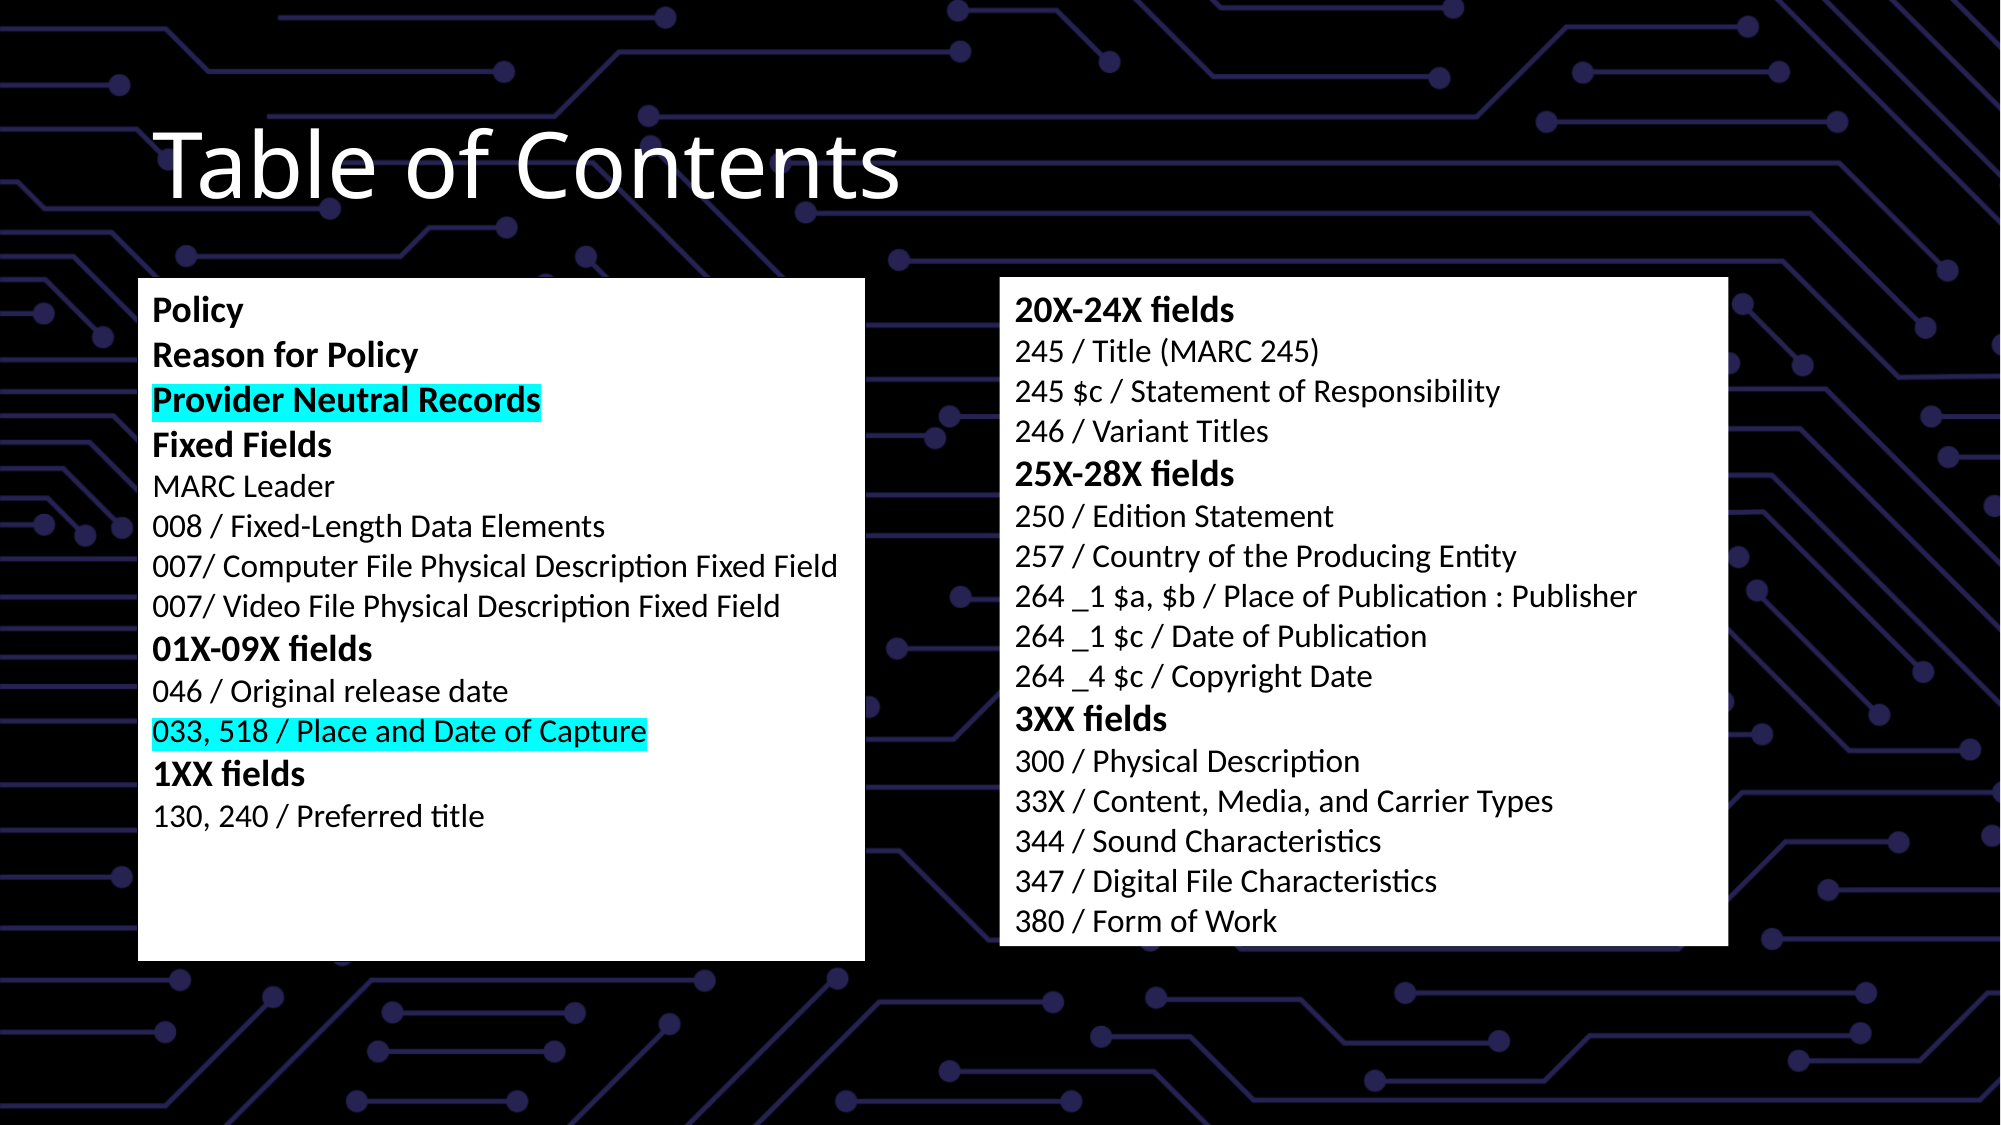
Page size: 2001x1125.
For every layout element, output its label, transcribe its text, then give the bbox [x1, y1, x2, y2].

text_box Policy Reason for Policy Provider Neutral Records Fixed Fields MARC Leader 008 / Fixed-Length Data Elements 007/ Computer File Physical Description Fixed Field 007/ Video File Physical Description Fixed Field 01X-09X fields 046 / Original release date 033, 518 / Place and Date of Capture 1XX fields 130, 240 / Preferred title [137, 277, 866, 962]
title Table of Contents [137, 59, 1863, 278]
text_box 20X-24X fields 245 / Title (MARC 245) 245 $c / Statement of Responsibility 246 / Variant Titles 25X-28X fields 250 / Edition Statement 257 / Country of the Producing Entity 264 _1 $a, $b / Place of Publication : Publisher 264 _1 $c / Date of Publication 264 _4 $c / Copyright Date 3XX fields 300 / Physical Description 33X / Content, Media, and Carrier Types 344 / Sound Characteristics 347 / Digital File Characteristics 380 / Form of Work [999, 277, 1729, 947]
picture [0, 0, 2001, 1125]
